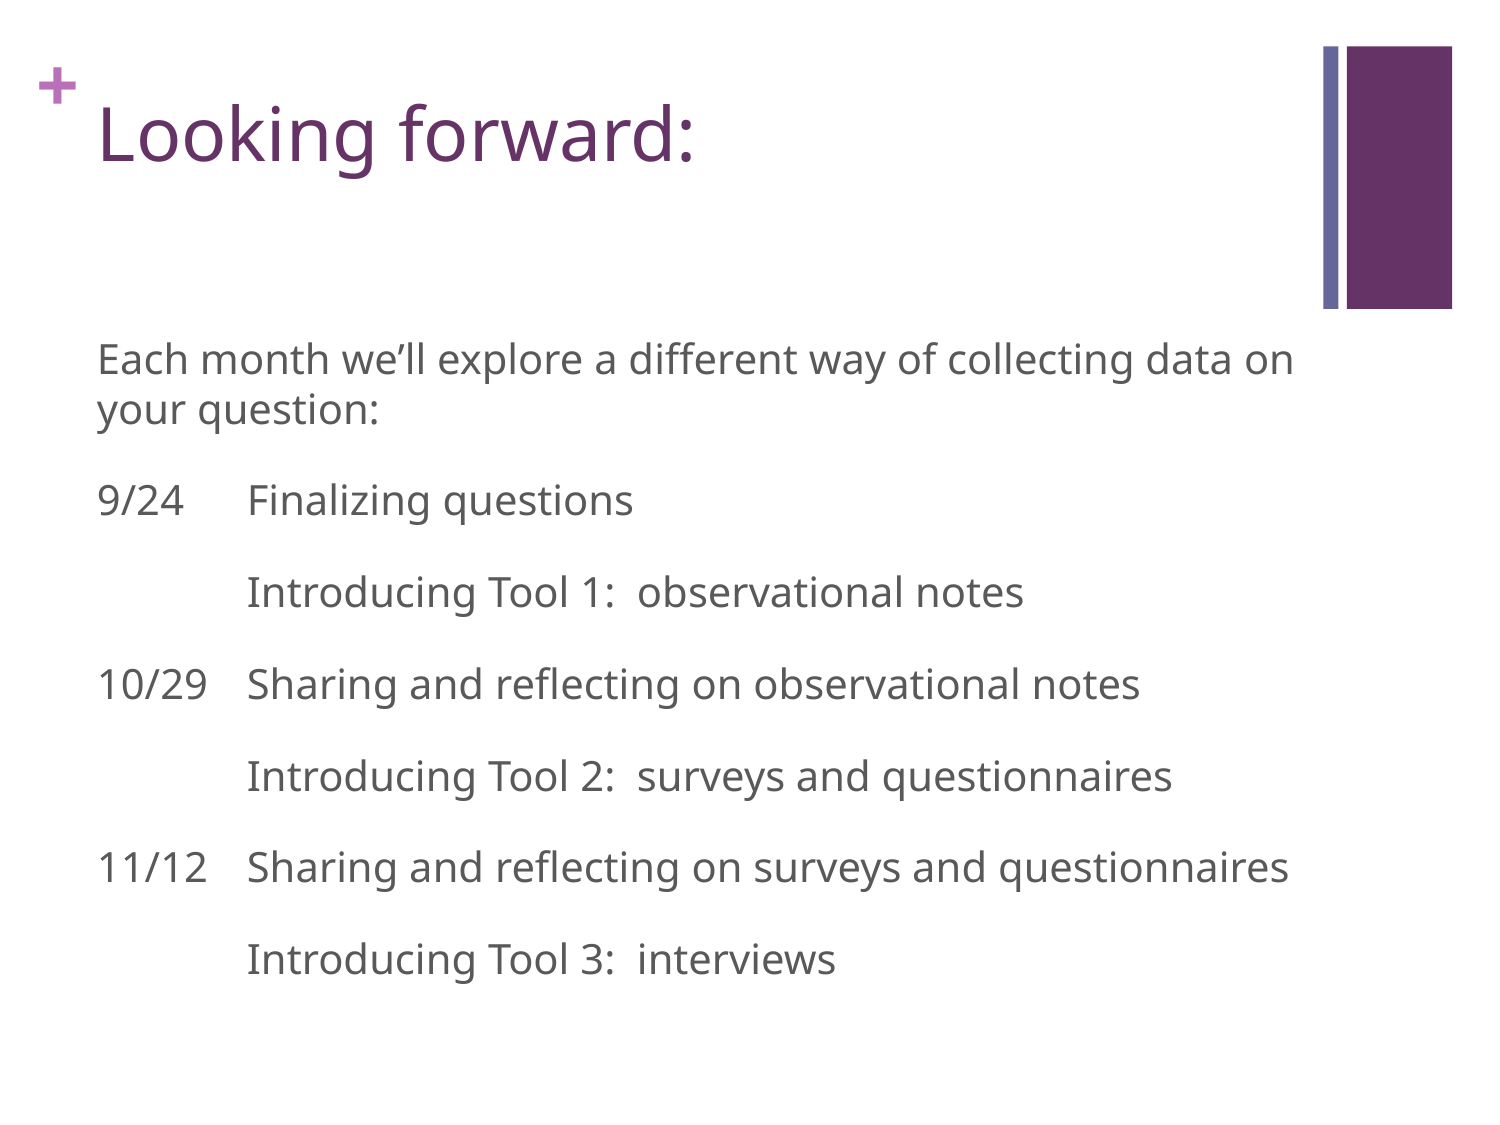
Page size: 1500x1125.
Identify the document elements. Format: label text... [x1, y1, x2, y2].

list Each month we’ll explore a different way of collecting data on your question: 9/24 Finalizing questions Introducing Tool 1: observational notes 10/29 Sharing and reflecting on observational notes Introducing Tool 2: surveys and questionnaires 11/12 Sharing and reflecting on surveys and questionnaires Introducing Tool 3: interviews [81, 324, 1322, 1005]
title Looking forward: [81, 79, 1322, 263]
